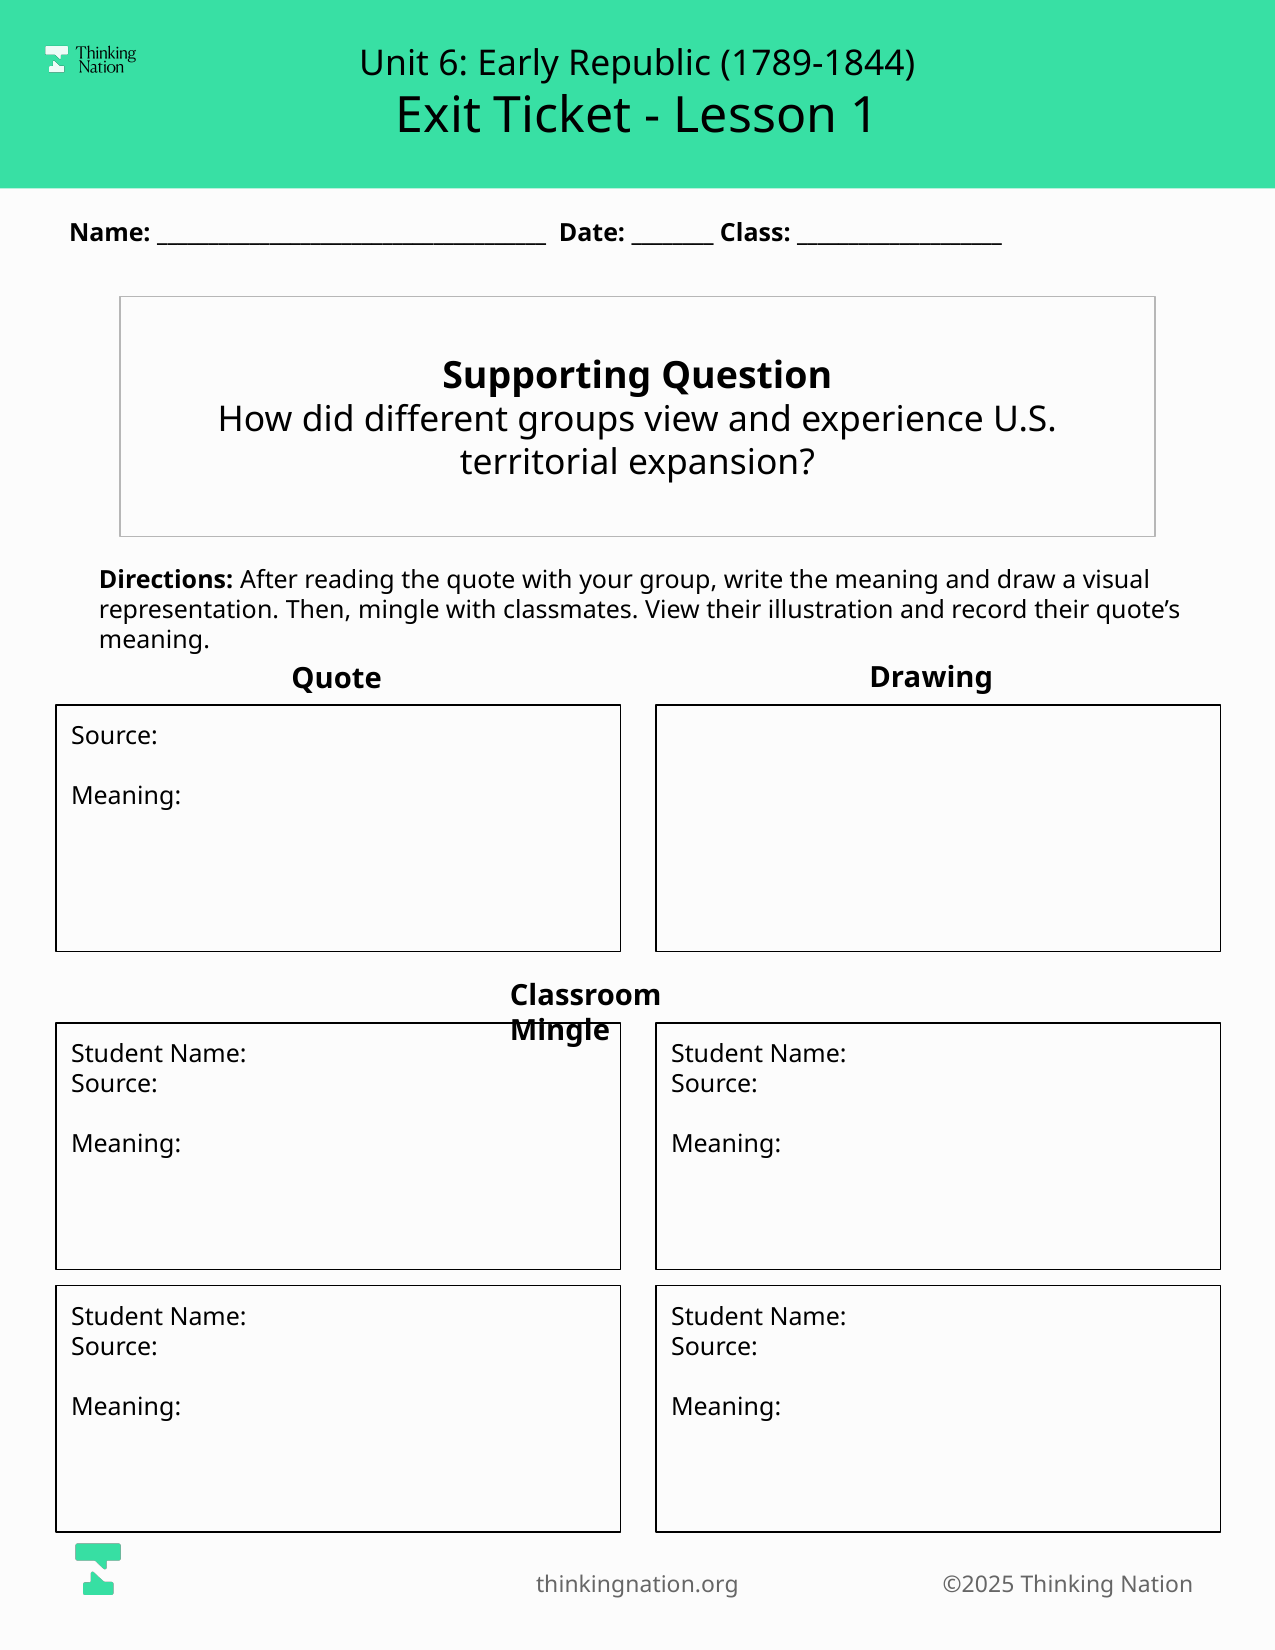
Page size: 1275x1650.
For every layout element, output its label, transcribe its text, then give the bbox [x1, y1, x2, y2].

text_box ©2025 Thinking Nation [907, 1553, 1210, 1605]
text_box Source: Meaning: [55, 705, 621, 952]
text_box Classroom Mingle [494, 961, 780, 1033]
text_box Student Name: Source: Meaning: [55, 1022, 621, 1270]
text_box Unit 6: Early Republic (1789-1844) Exit Ticket - Lesson 1 [0, 0, 1275, 189]
text_box Drawing [854, 643, 1023, 714]
picture [35, 37, 140, 82]
picture [62, 1533, 134, 1605]
text_box [655, 705, 1221, 952]
text_box thinkingnation.org [486, 1553, 789, 1605]
text_box Student Name: Source: Meaning: [55, 1285, 621, 1532]
text_box Student Name: Source: Meaning: [655, 1285, 1221, 1532]
text_box Quote [276, 644, 401, 716]
text_box Directions: After reading the quote with your group, write the meaning and draw a visual representation. Then, mingle with classmates. View their illustration and record their quote’s meaning. [83, 548, 1210, 669]
text_box Name: ______________________________________ Date: ________ Class: ____________________ [54, 201, 1221, 262]
text_box Supporting Question How did different groups view and experience U.S. territorial expansion? [119, 296, 1156, 537]
text_box Student Name: Source: Meaning: [655, 1022, 1221, 1270]
